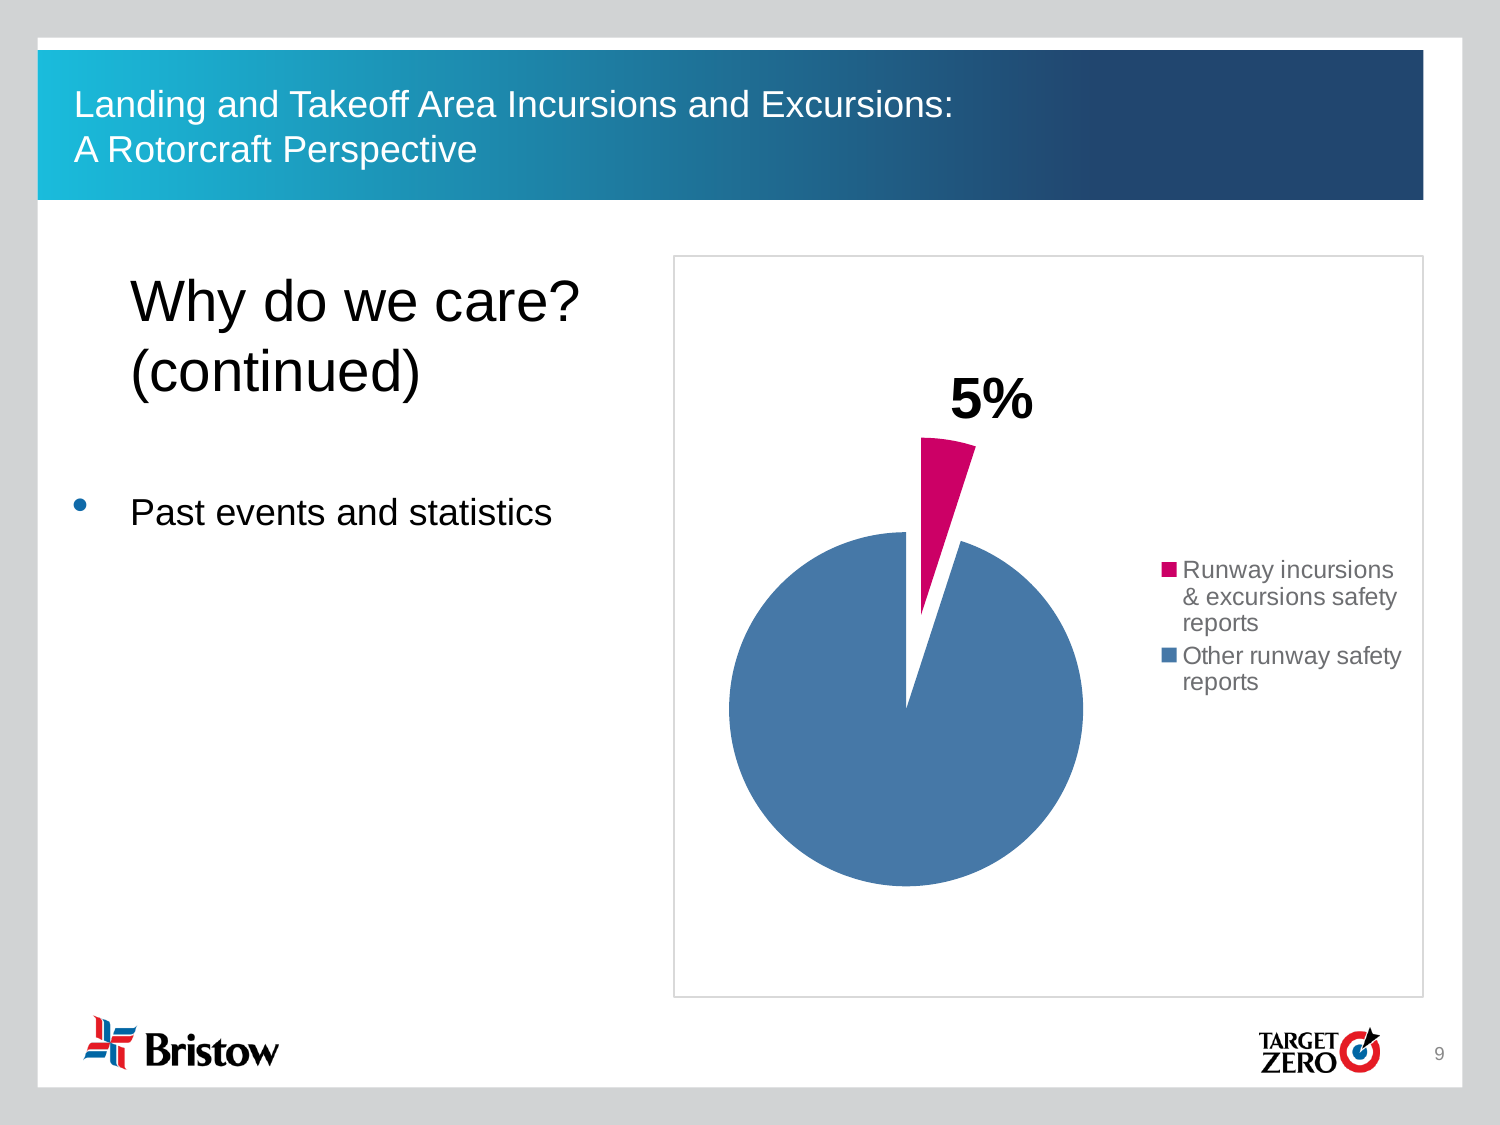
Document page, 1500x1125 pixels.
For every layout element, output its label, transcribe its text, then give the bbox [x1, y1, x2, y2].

picture [83, 1015, 279, 1070]
chart [672, 254, 1425, 998]
text_box Landing and Takeoff Area Incursions and Excursions: A Rotorcraft Perspective [73, 50, 1424, 200]
text_box Why do we care? (continued) Past events and statistics [73, 255, 639, 998]
picture [1259, 1027, 1380, 1073]
